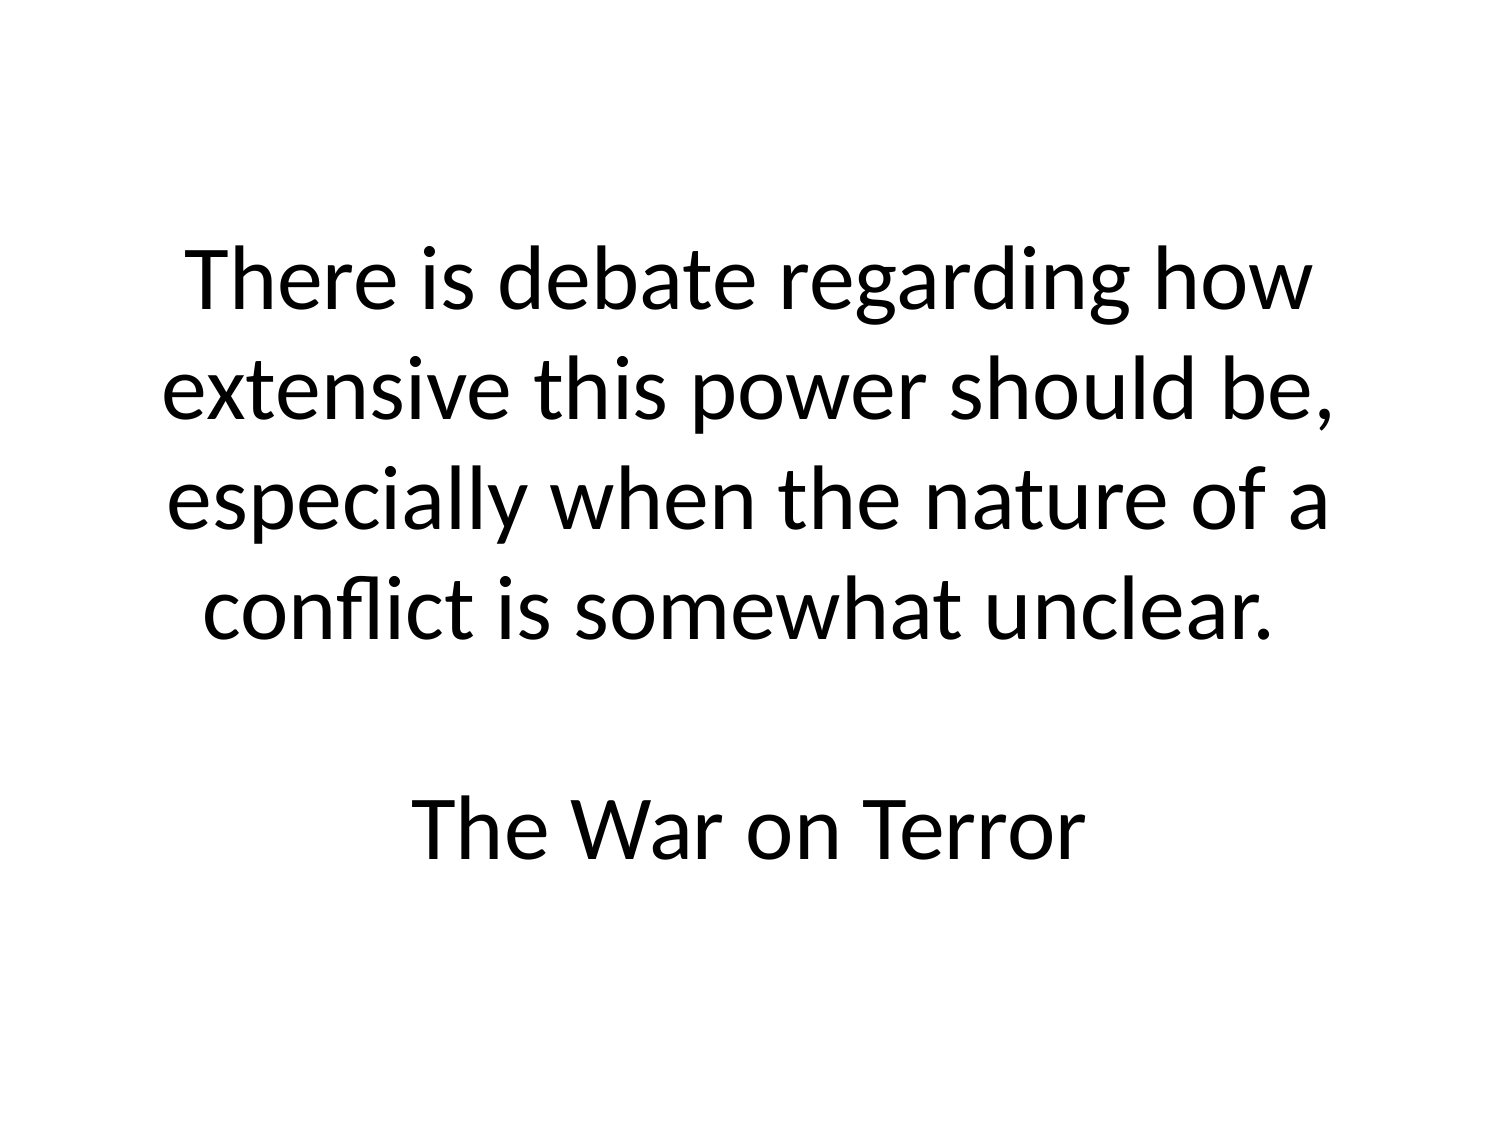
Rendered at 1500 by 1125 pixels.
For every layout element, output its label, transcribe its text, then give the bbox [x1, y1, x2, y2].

title There is debate regarding how extensive this power should be, especially when the nature of a conflict is somewhat unclear. The War on Terror [74, 44, 1426, 1051]
